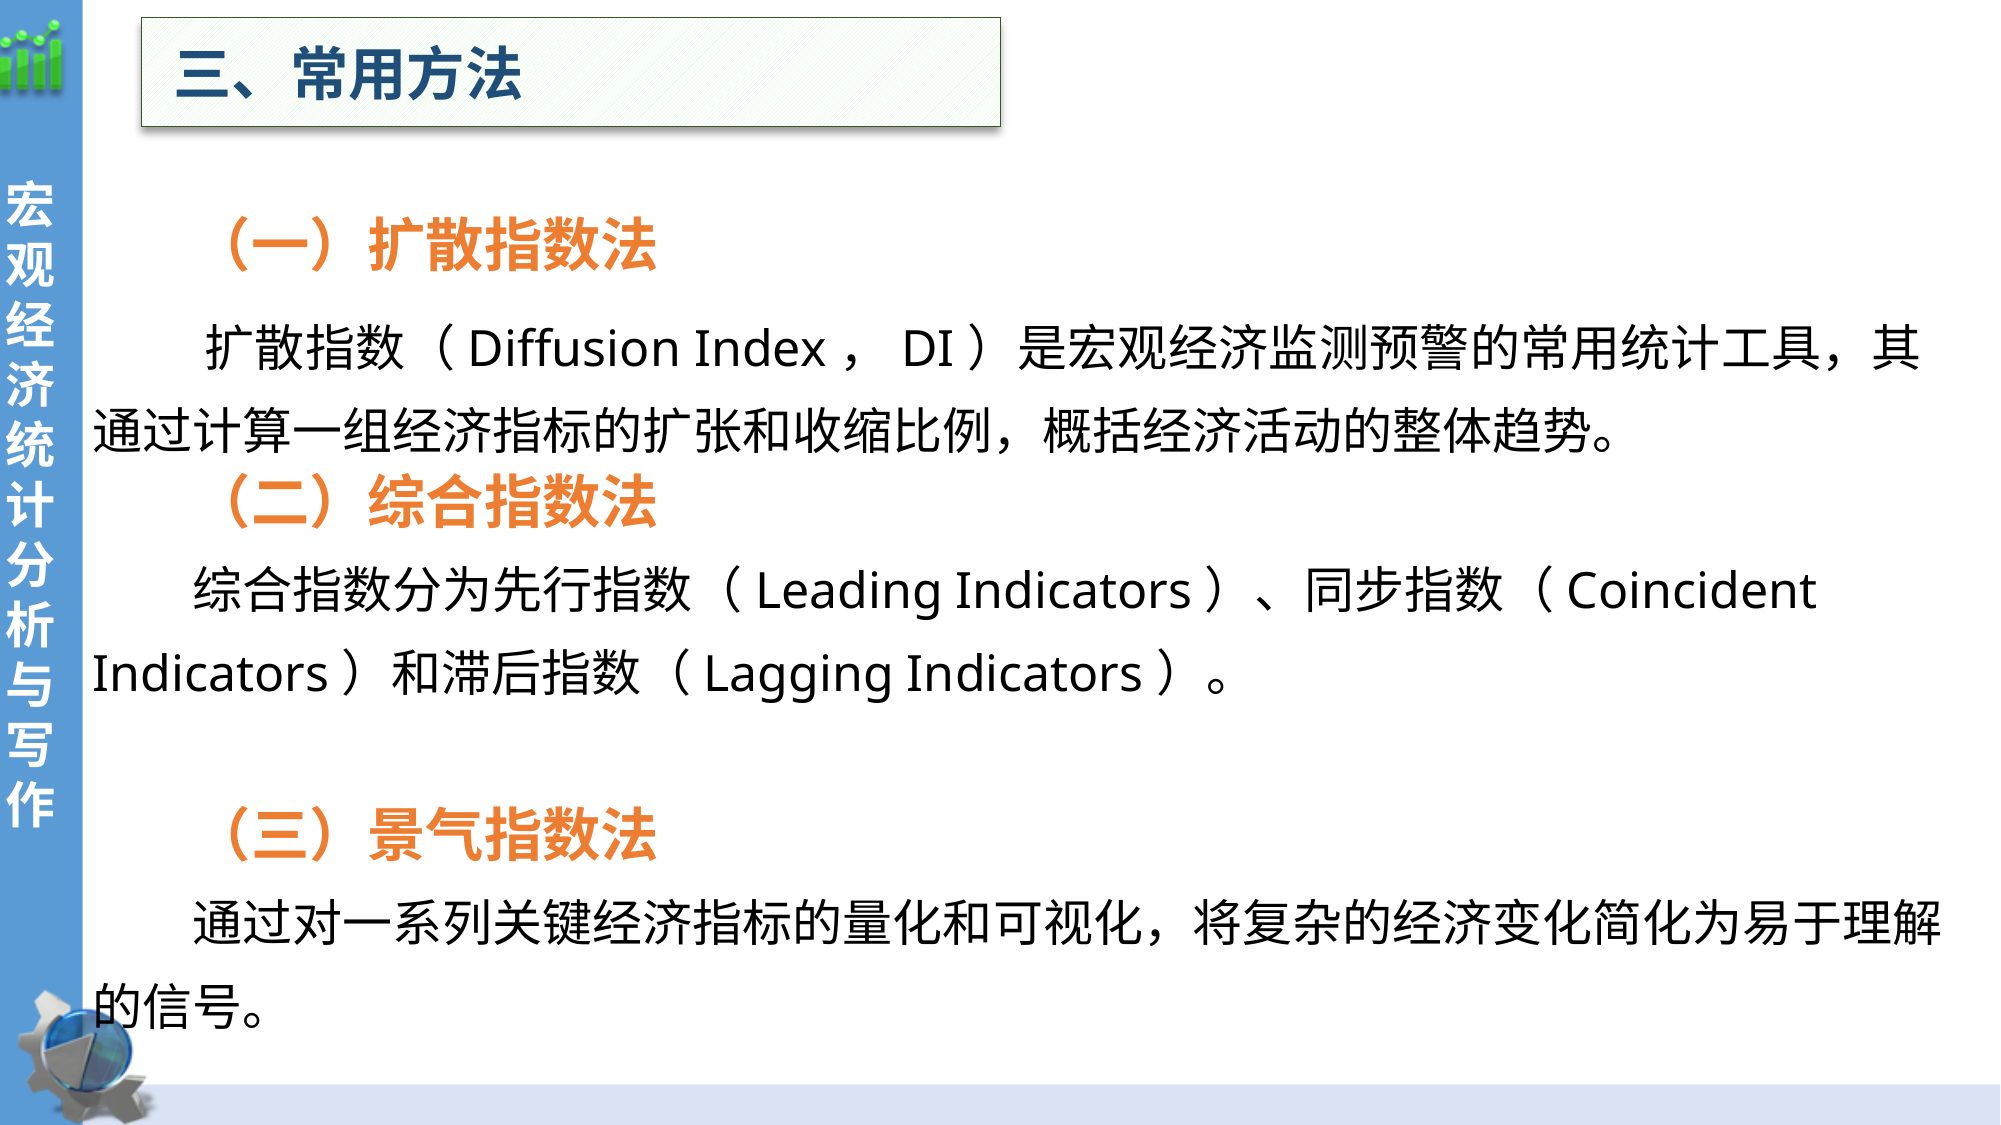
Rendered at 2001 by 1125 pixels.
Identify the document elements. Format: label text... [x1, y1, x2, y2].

text_box （一）扩散指数法 扩散指数（Diffusion Index，DI）是宏观经济监测预警的常用统计工具，其通过计算一组经济指标的扩张和收缩比例，概括经济活动的整体趋势。 [78, 187, 1937, 444]
picture [0, 0, 2001, 1125]
text_box （二）综合指数法 综合指数分为先行指数（Leading Indicators）、同步指数（Coincident Indicators）和滞后指数（Lagging Indicators）。 （三）景气指数法 通过对一系列关键经济指标的量化和可视化，将复杂的经济变化简化为易于理解的信号。 [78, 444, 2000, 815]
text_box 三、常用方法 [141, 17, 1000, 127]
